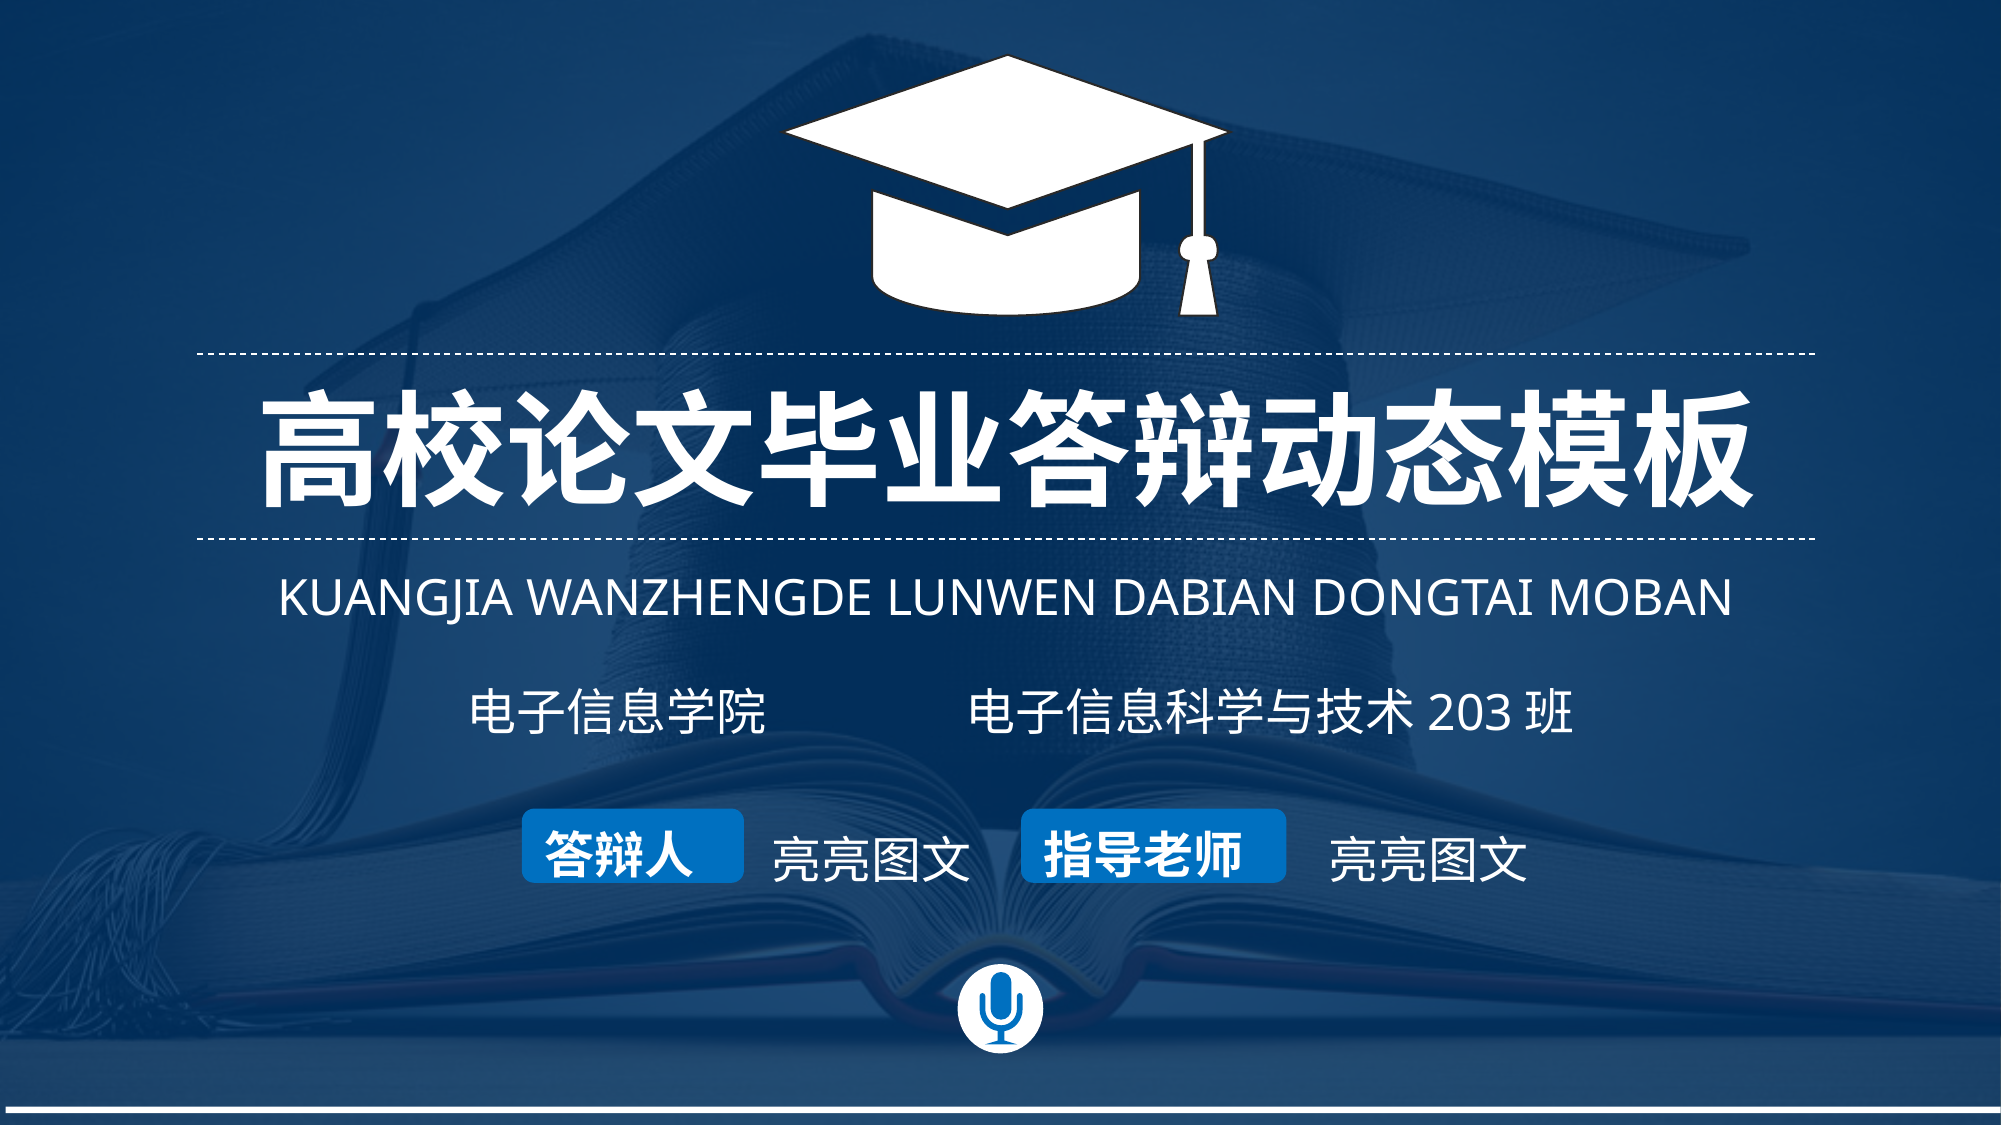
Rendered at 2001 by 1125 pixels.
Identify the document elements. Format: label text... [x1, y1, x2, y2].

text_box [5, 1106, 2001, 1114]
text_box [957, 964, 1044, 1054]
text_box KUANGJIA WANZHENGDE LUNWEN DABIAN DONGTAI MOBAN [126, 568, 1887, 622]
text_box 电子信息科学与技术203班 [950, 643, 1673, 749]
text_box [1277, 808, 1287, 883]
text_box [979, 993, 1023, 1045]
text_box 答辩人 [529, 785, 744, 891]
text_box 指导老师 [1028, 785, 1277, 891]
text_box [1021, 809, 1028, 882]
text_box 高校论文毕业答辩动态模板 [126, 379, 1887, 514]
text_box [990, 972, 1012, 1020]
text_box [778, 53, 1234, 317]
text_box [521, 809, 529, 882]
text_box 电子信息学院 [451, 643, 923, 749]
text_box 亮亮图文 [756, 791, 1001, 897]
text_box 亮亮图文 [1313, 791, 1591, 897]
